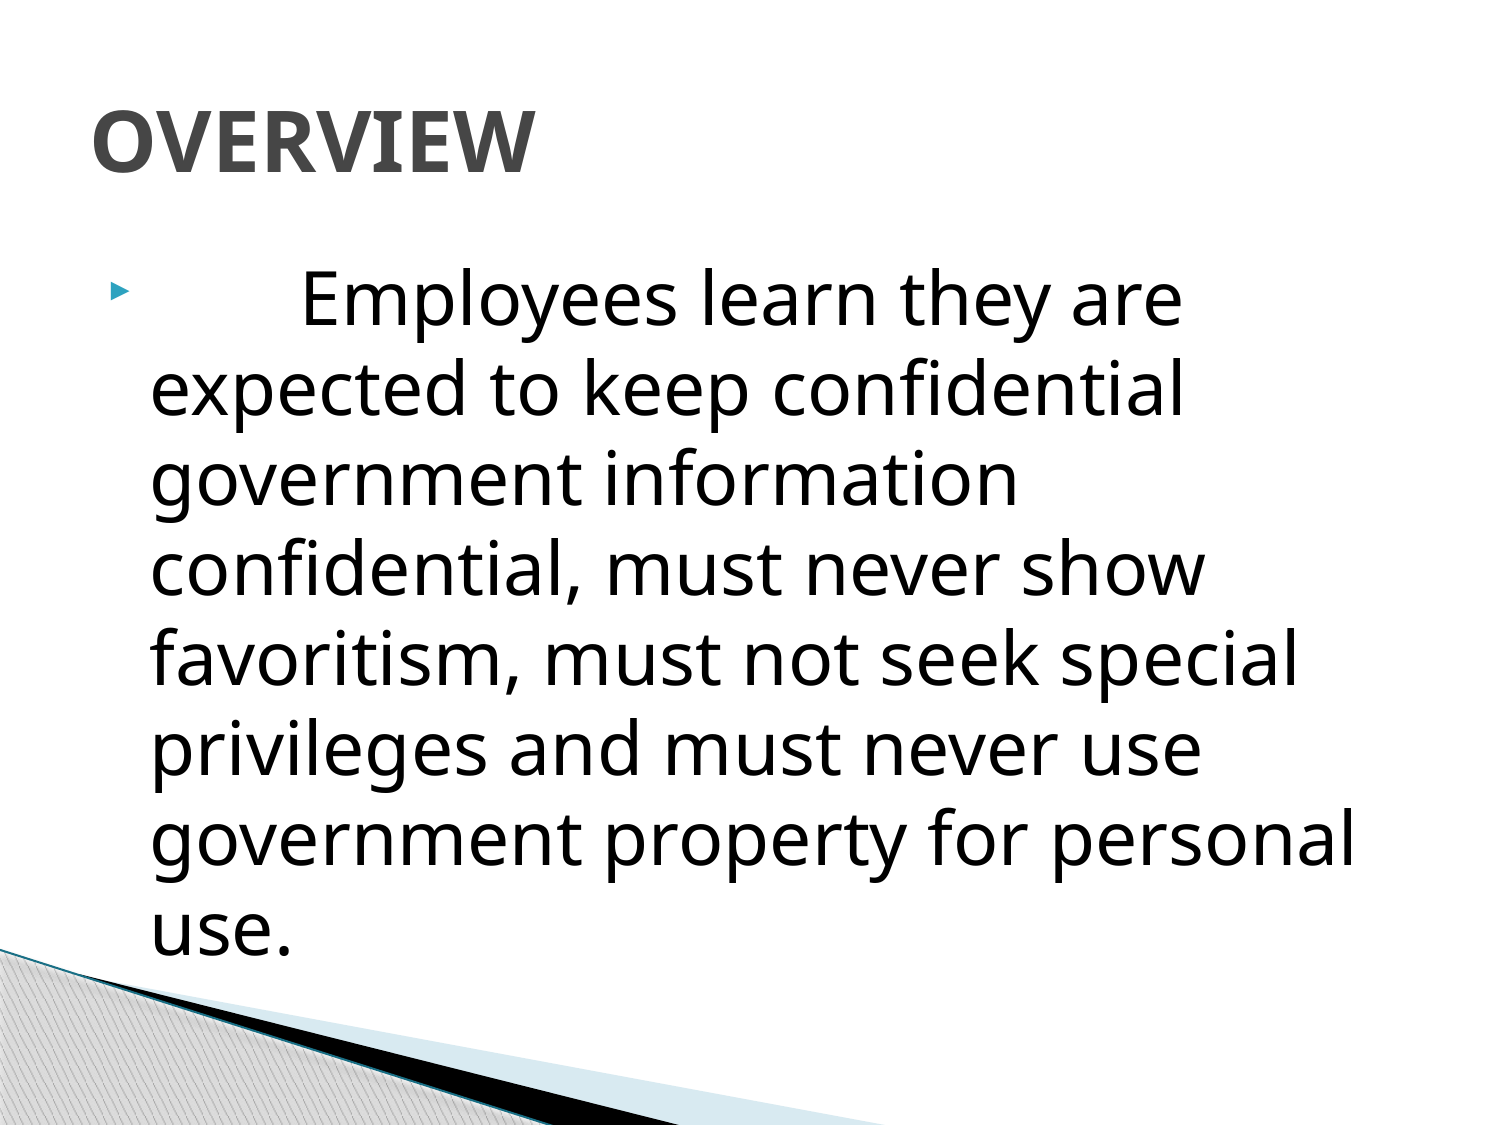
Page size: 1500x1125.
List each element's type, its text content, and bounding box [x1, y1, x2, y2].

list Employees learn they are expected to keep confidential government information confidential, must never show favoritism, must not seek special privileges and must never use government property for personal use. [75, 243, 1425, 986]
title OVERVIEW [75, 45, 1425, 233]
